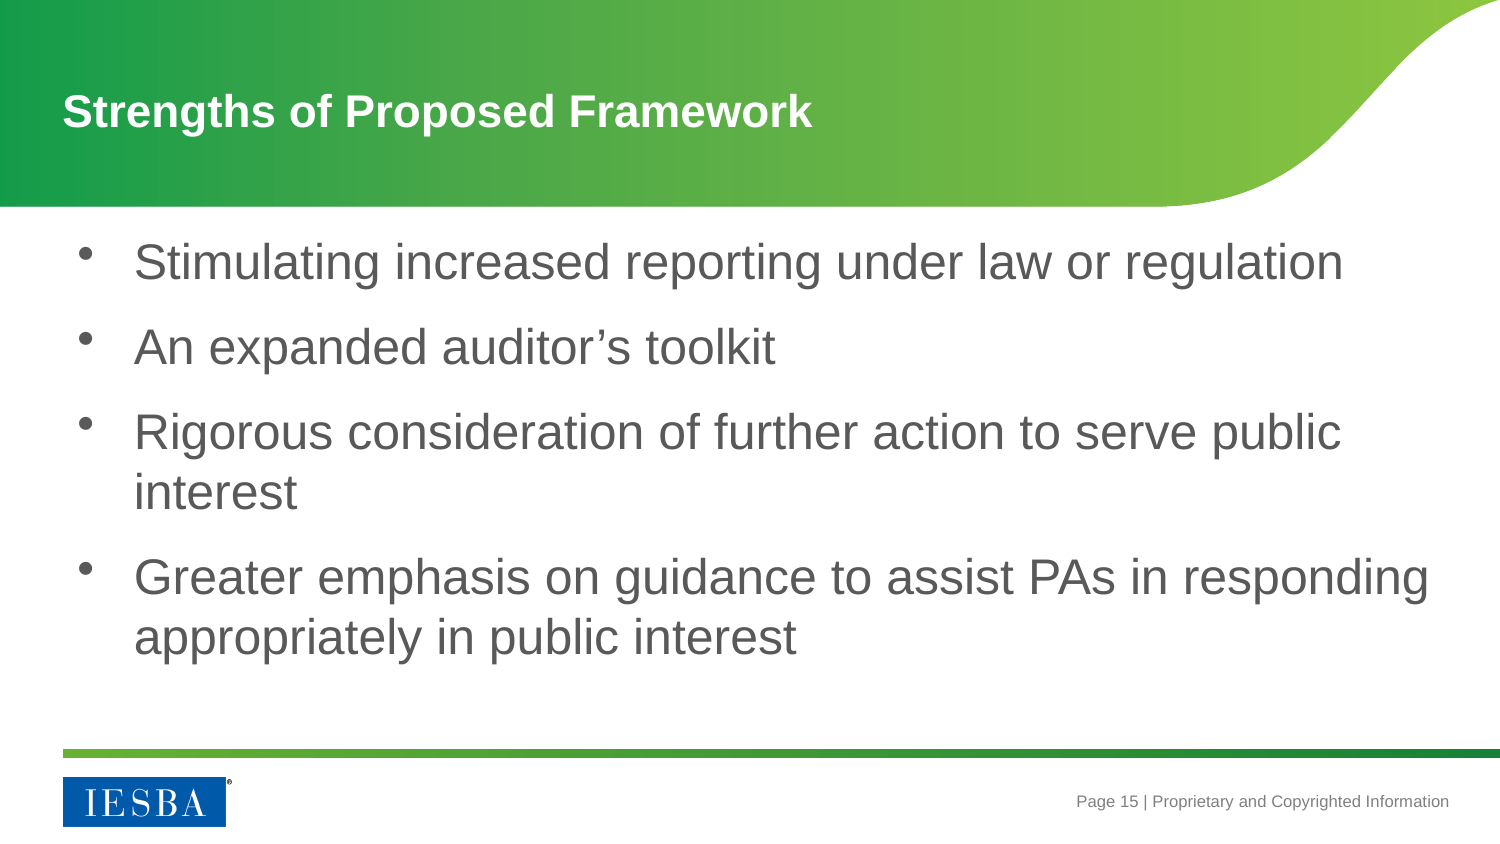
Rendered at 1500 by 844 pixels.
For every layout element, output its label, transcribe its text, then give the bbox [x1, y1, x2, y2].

list Stimulating increased reporting under law or regulation An expanded auditor’s toolkit Rigorous consideration of further action to serve public interest Greater emphasis on guidance to assist PAs in responding appropriately in public interest [62, 221, 1450, 735]
picture [0, 0, 1500, 207]
picture [63, 777, 232, 827]
title Strengths of Proposed Framework [62, 46, 1300, 172]
